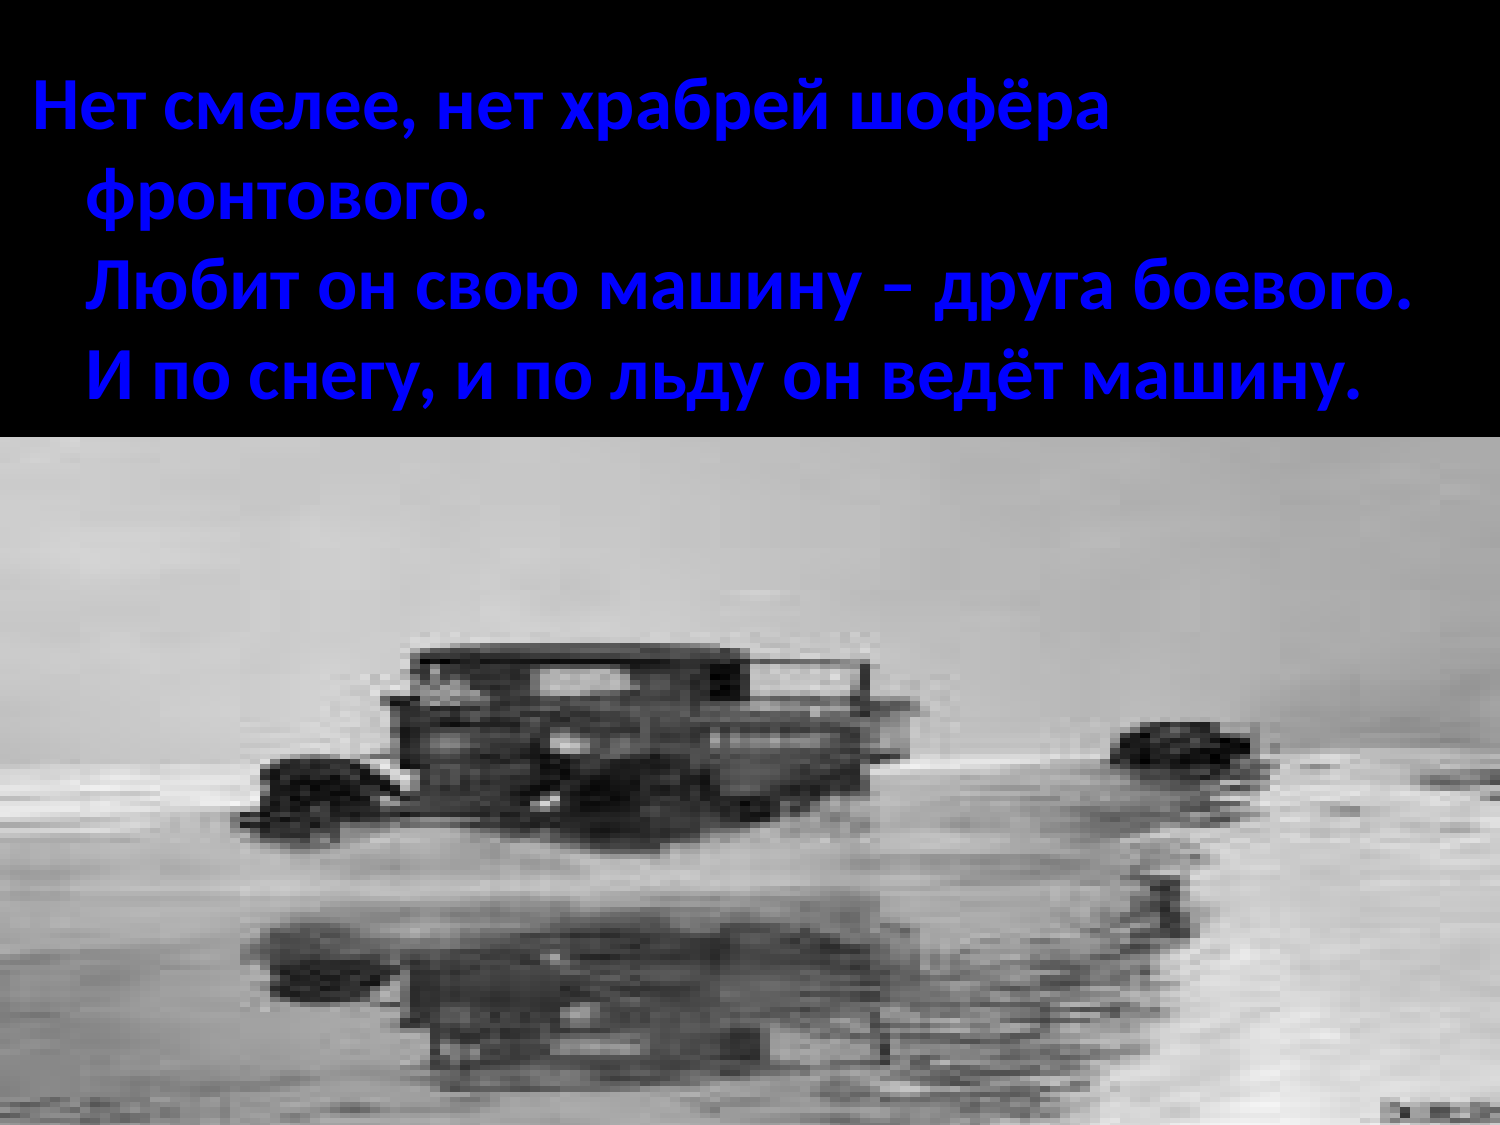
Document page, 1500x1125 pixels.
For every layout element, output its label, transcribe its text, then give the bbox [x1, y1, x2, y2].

picture [0, 436, 1500, 1125]
title Нет смелее, нет храбрей шофёра фронтового. Любит он свою машину – друга боевого. И по снегу, и по льду он ведёт машину. Как объехать полынью, не попасть на мину? . [0, 47, 1500, 436]
